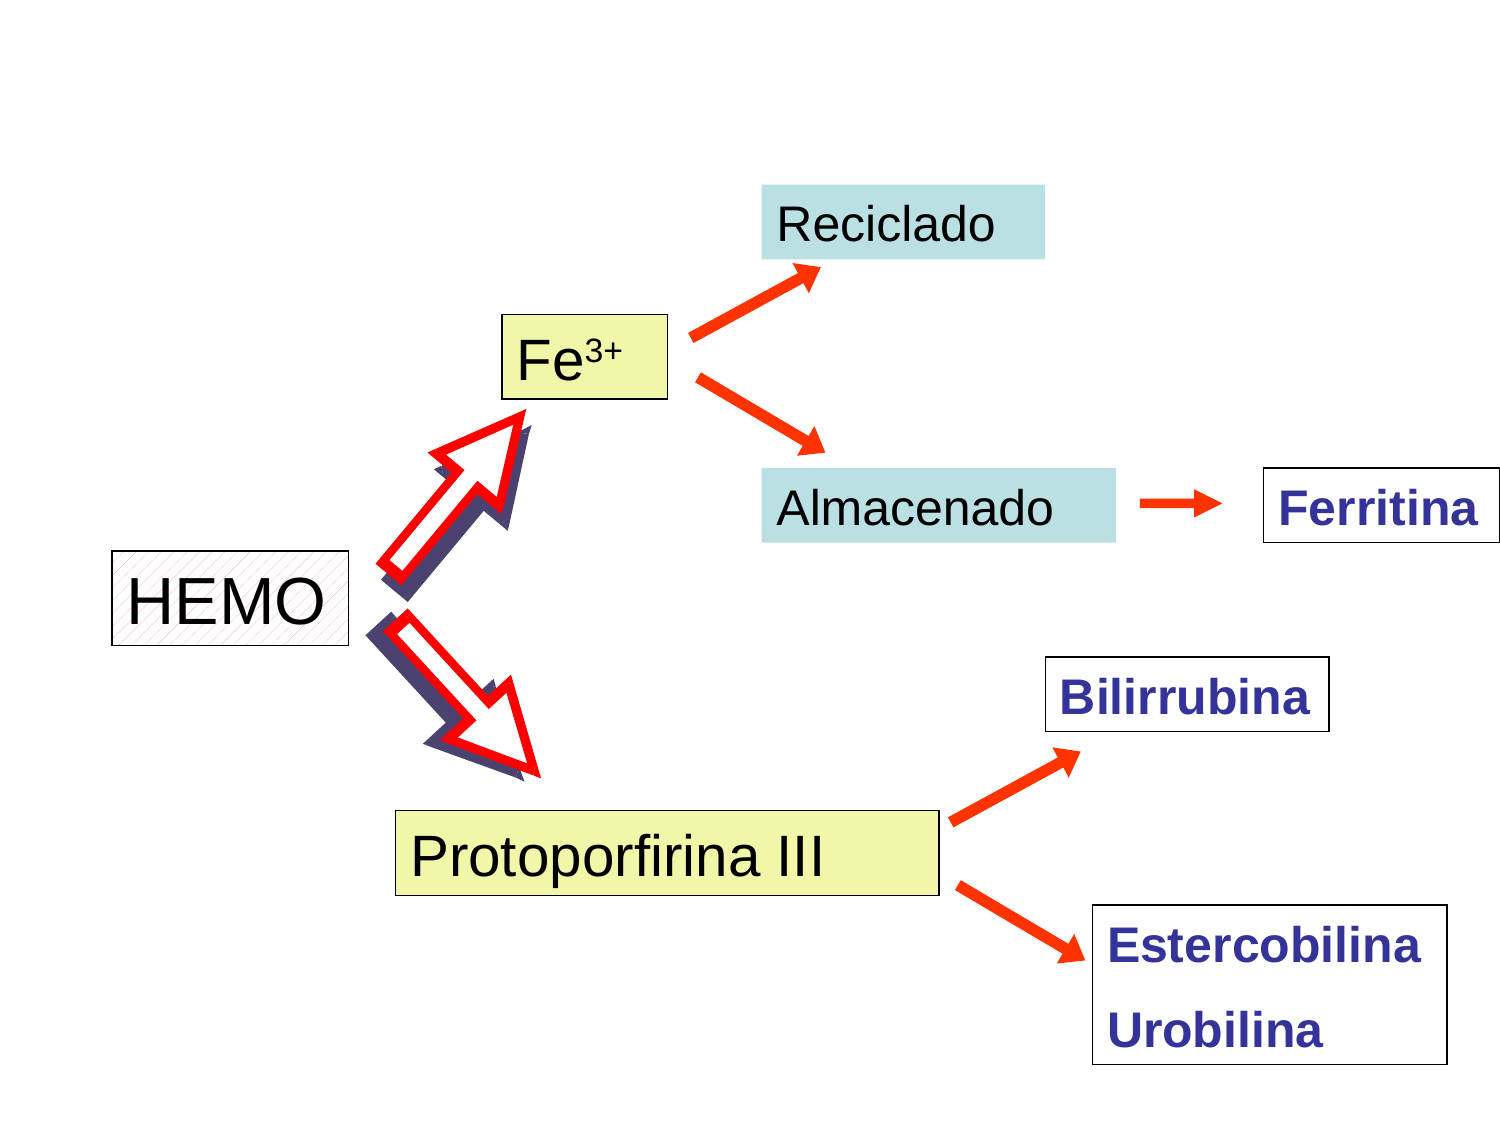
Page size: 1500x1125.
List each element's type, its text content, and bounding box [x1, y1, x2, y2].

text_box Ferritina [1263, 467, 1500, 543]
text_box Estercobilina Urobilina [1092, 904, 1447, 1065]
text_box [957, 885, 1086, 962]
text_box Fe3+ [501, 314, 668, 400]
text_box [950, 750, 1081, 823]
text_box Reciclado [761, 184, 1046, 260]
text_box Bilirrubina [1045, 656, 1329, 732]
text_box [1139, 497, 1223, 510]
picture [348, 443, 573, 557]
text_box Protoporfirina III [395, 810, 939, 896]
text_box [697, 377, 826, 454]
text_box [690, 265, 821, 339]
picture [347, 644, 572, 758]
text_box Almacenado [761, 467, 1117, 543]
text_box HEMO [112, 550, 349, 646]
